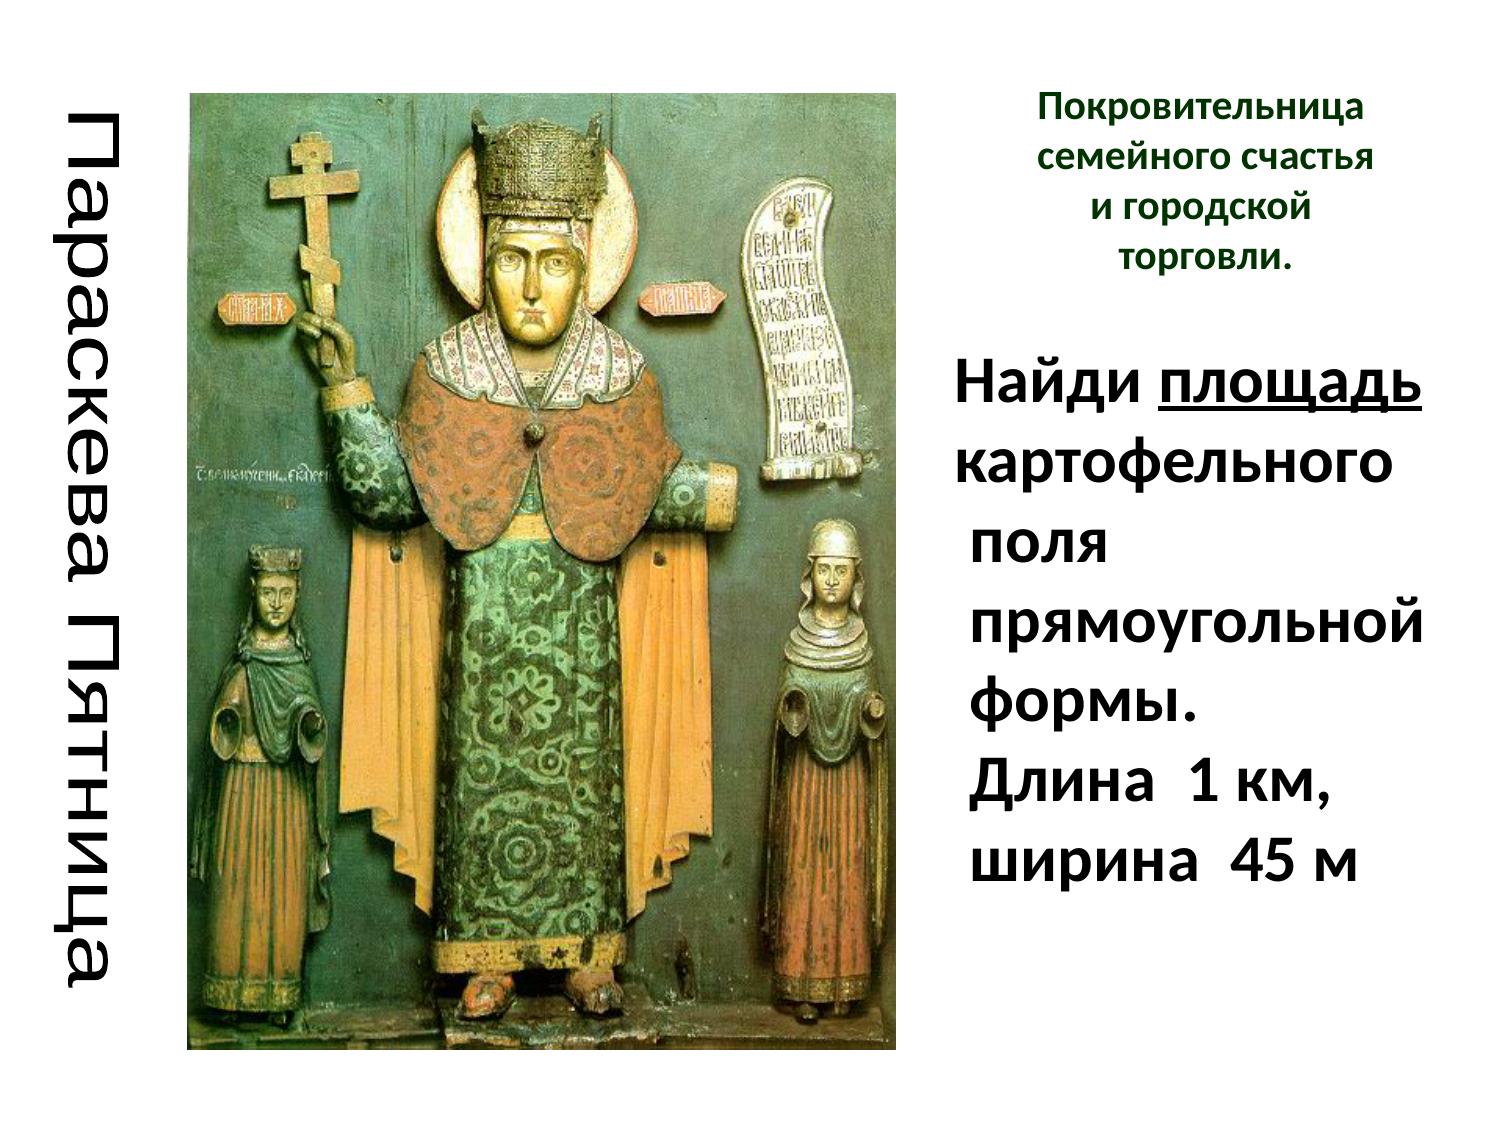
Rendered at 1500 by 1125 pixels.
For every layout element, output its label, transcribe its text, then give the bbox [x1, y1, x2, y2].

text_box Найди площадь картофельного поля прямоугольной формы. Длина 1 км, ширина 45 м [940, 328, 1453, 903]
picture [187, 93, 896, 1051]
text_box Покровительница семейного счастья и городской торговли. [1022, 70, 1390, 286]
